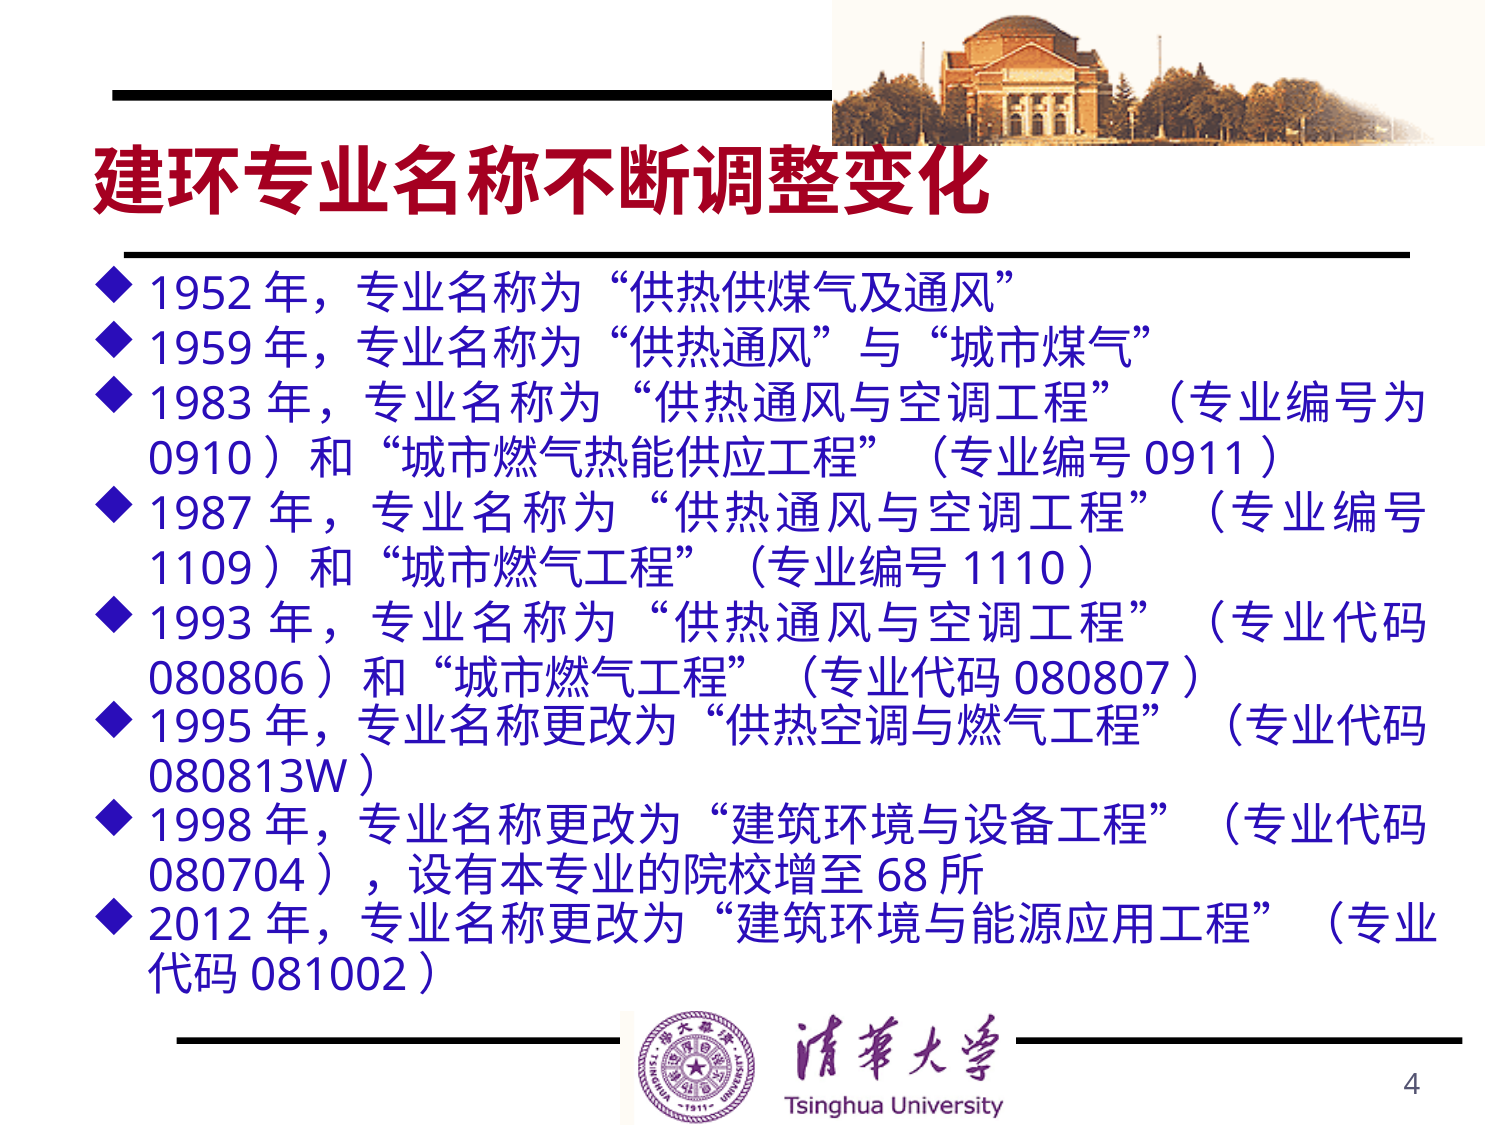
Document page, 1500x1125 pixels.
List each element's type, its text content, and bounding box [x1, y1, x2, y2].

picture [832, 0, 1485, 146]
text_box 1952年，专业名称为“供热供煤气及通风” 1959年，专业名称为“供热通风”与“城市煤气” 1983年，专业名称为“供热通风与空调工程”（专业编号为0910）和“城市燃气热能供应工程”（专业编号0911） 1987年，专业名称为“供热通风与空调工程”（专业编号1109）和“城市燃气工程”（专业编号1110） 1993年，专业名称为“供热通风与空调工程”（专业代码080806）和“城市燃气工程”（专业代码080807） 1995年，专业名称更改为“供热空调与燃气工程” （专业代码080813W） 1998年，专业名称更改为“建筑环境与设备工程”（专业代码080704），设有本专业的院校增至68所 2012年，专业名称更改为“建筑环境与能源应用工程”（专业代码081002） [76, 256, 1456, 1008]
picture [620, 1011, 1016, 1125]
title 建环专业名称不断调整变化 [76, 113, 1428, 245]
